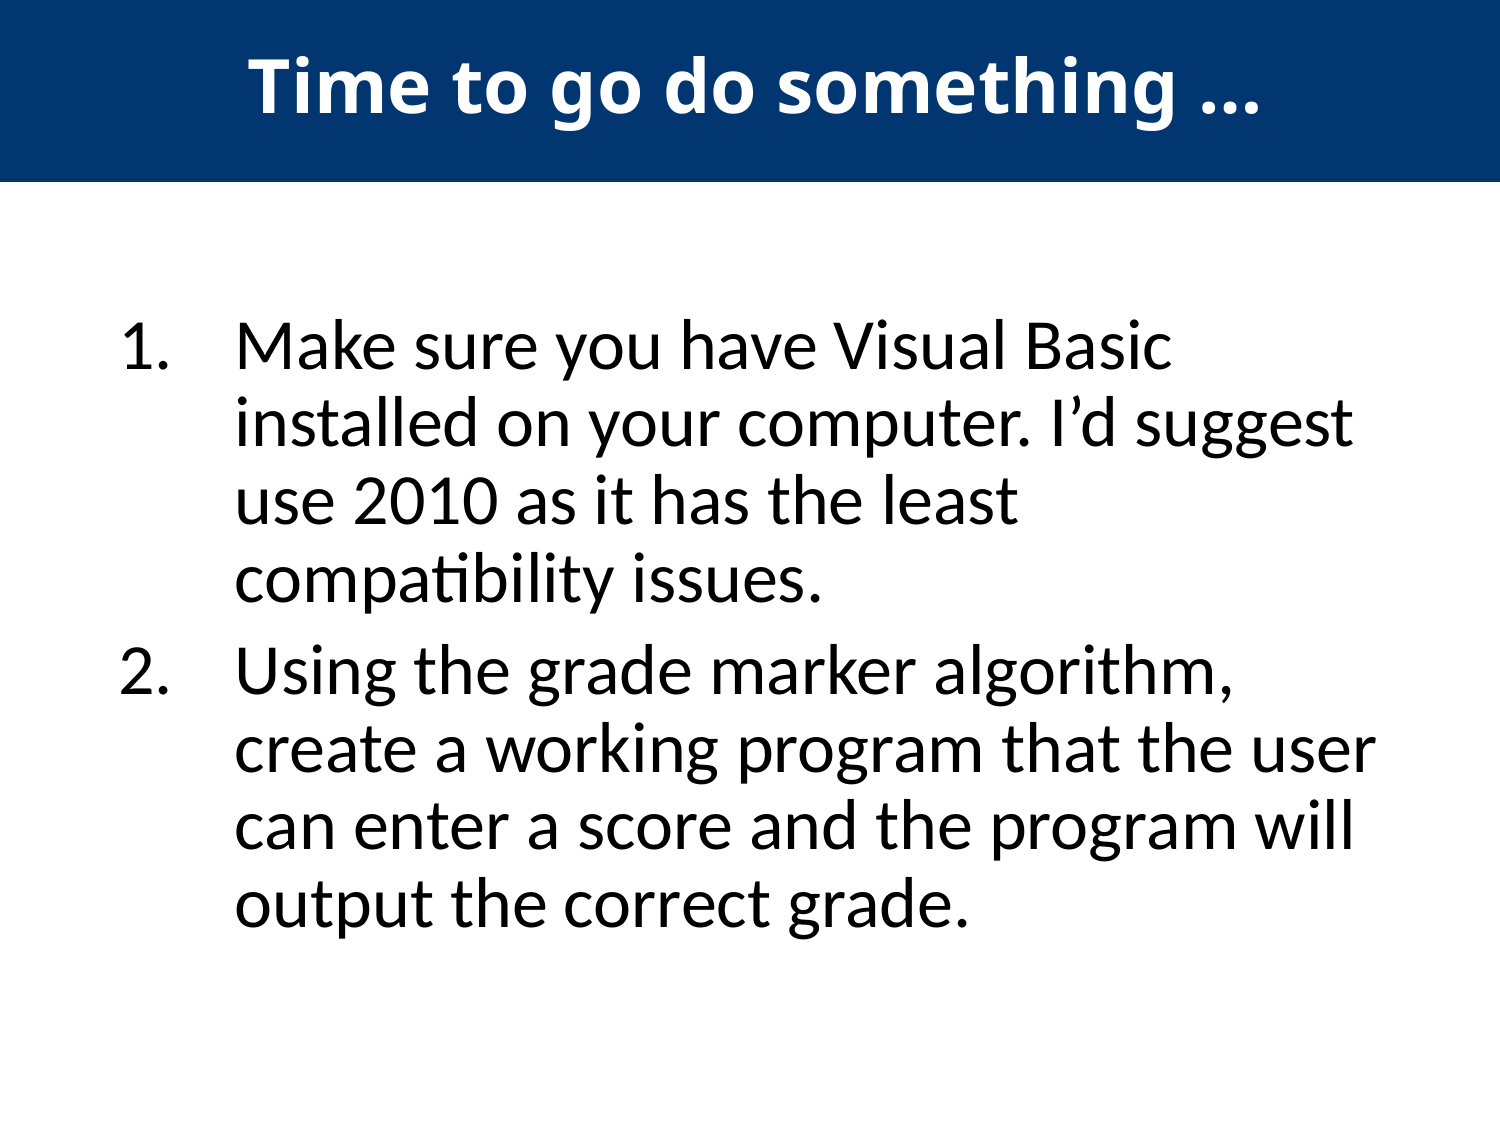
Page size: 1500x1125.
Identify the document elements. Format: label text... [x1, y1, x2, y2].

text_box [0, 0, 1500, 182]
text_box Time to go do something … [29, 30, 1483, 136]
list Make sure you have Visual Basic installed on your computer. I’d suggest use 2010 as it has the least compatibility issues. Using the grade marker algorithm, create a working program that the user can enter a score and the program will output the correct grade. [103, 299, 1397, 1014]
